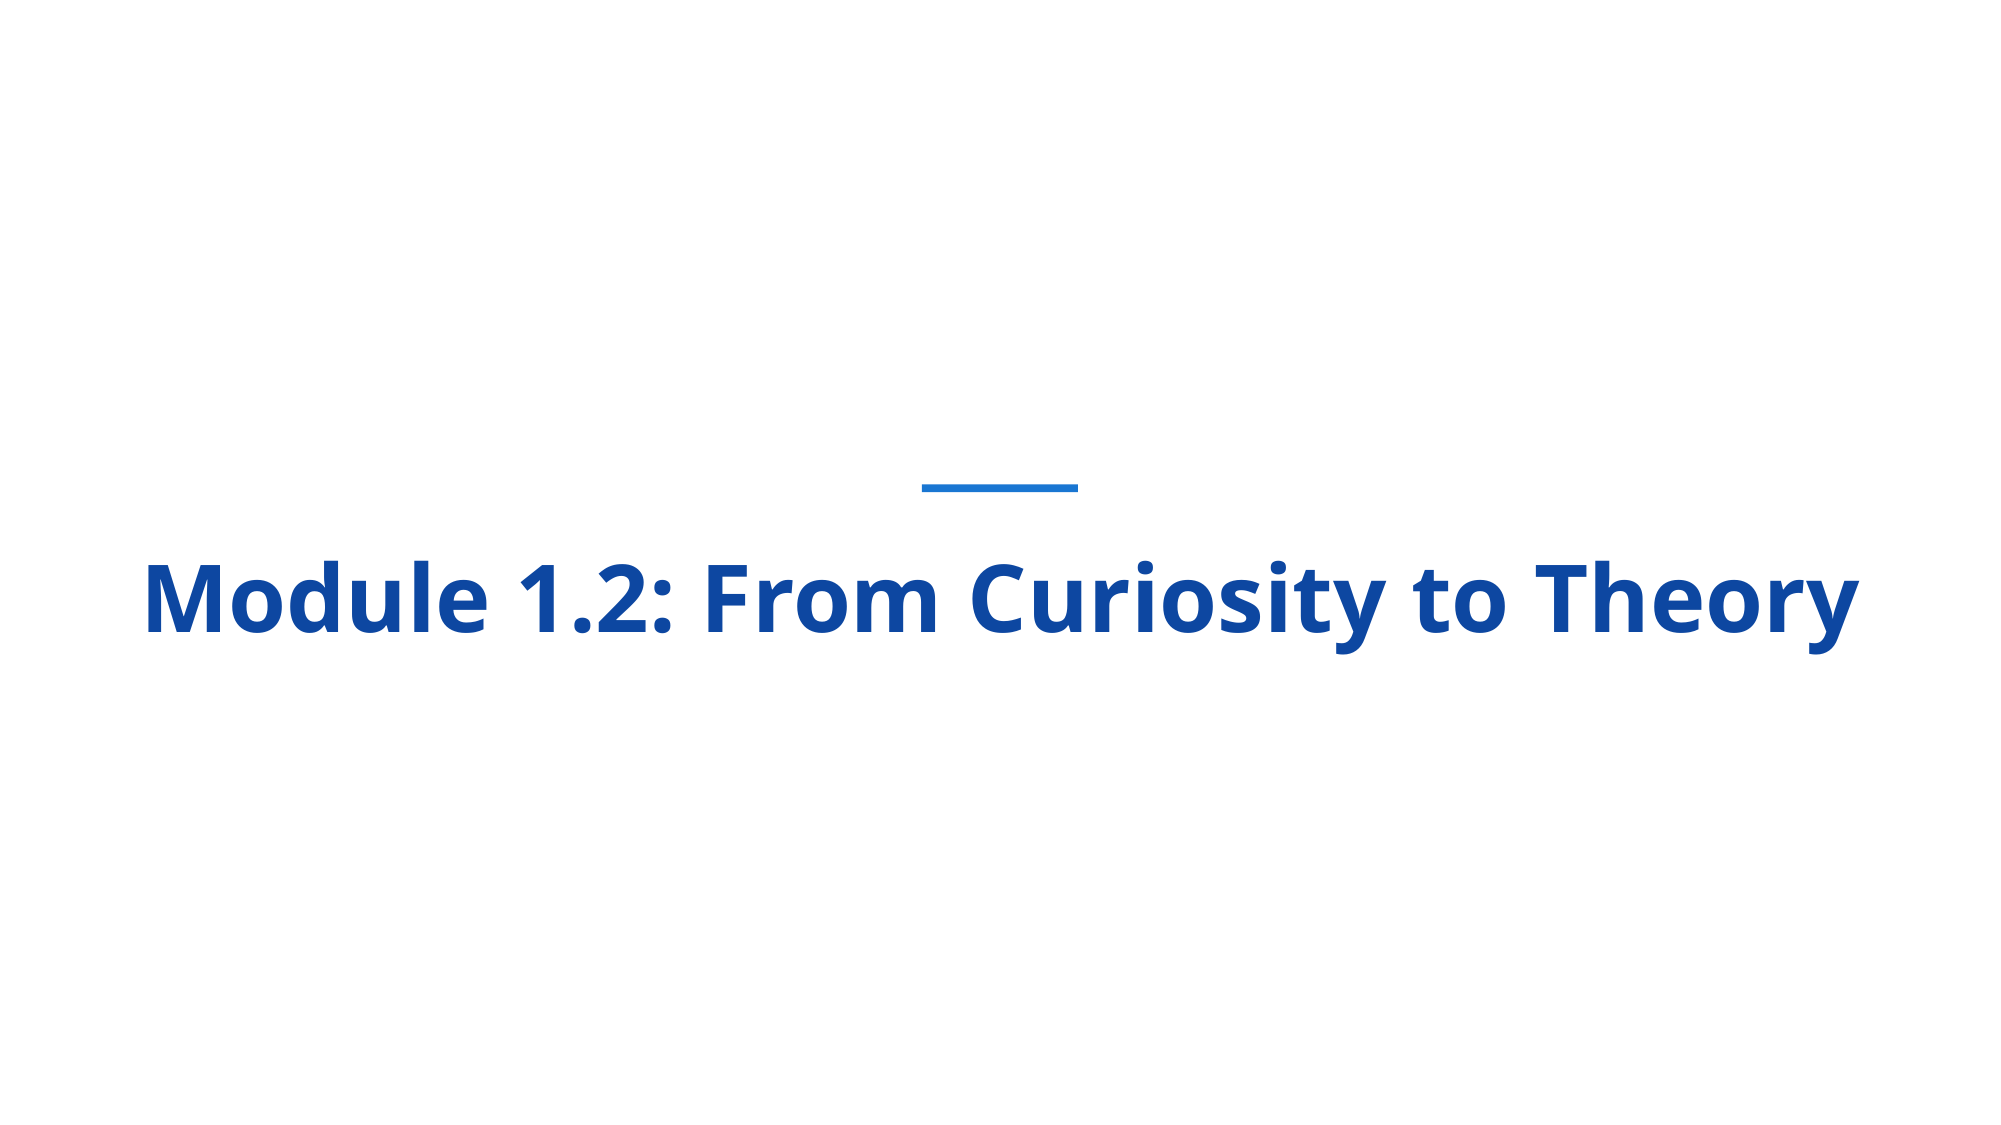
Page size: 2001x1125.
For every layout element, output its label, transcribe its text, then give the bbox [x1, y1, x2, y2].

text_box [921, 484, 1078, 493]
text_box Module 1.2: From Curiosity to Theory [97, 539, 1903, 652]
